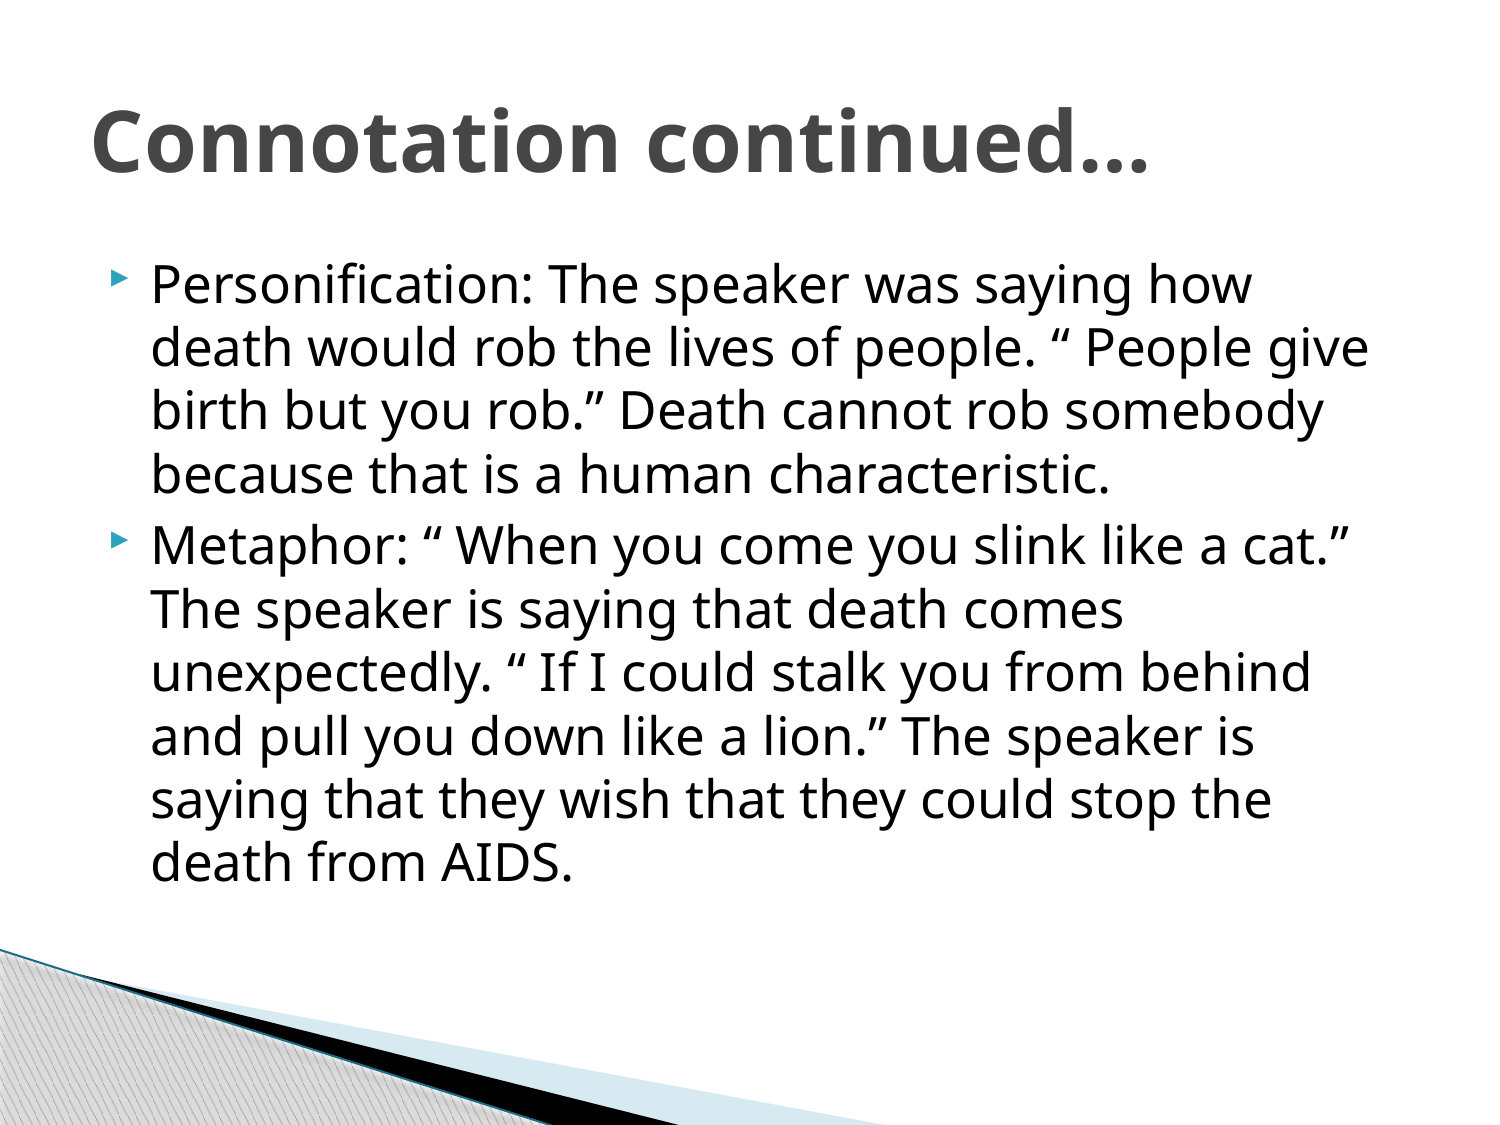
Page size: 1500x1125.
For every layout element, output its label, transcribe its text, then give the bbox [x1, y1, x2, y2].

title Connotation continued… [75, 45, 1425, 233]
list Personification: The speaker was saying how death would rob the lives of people. “ People give birth but you rob.” Death cannot rob somebody because that is a human characteristic. Metaphor: “ When you come you slink like a cat.” The speaker is saying that death comes unexpectedly. “ If I could stalk you from behind and pull you down like a lion.” The speaker is saying that they wish that they could stop the death from AIDS. [75, 243, 1425, 986]
